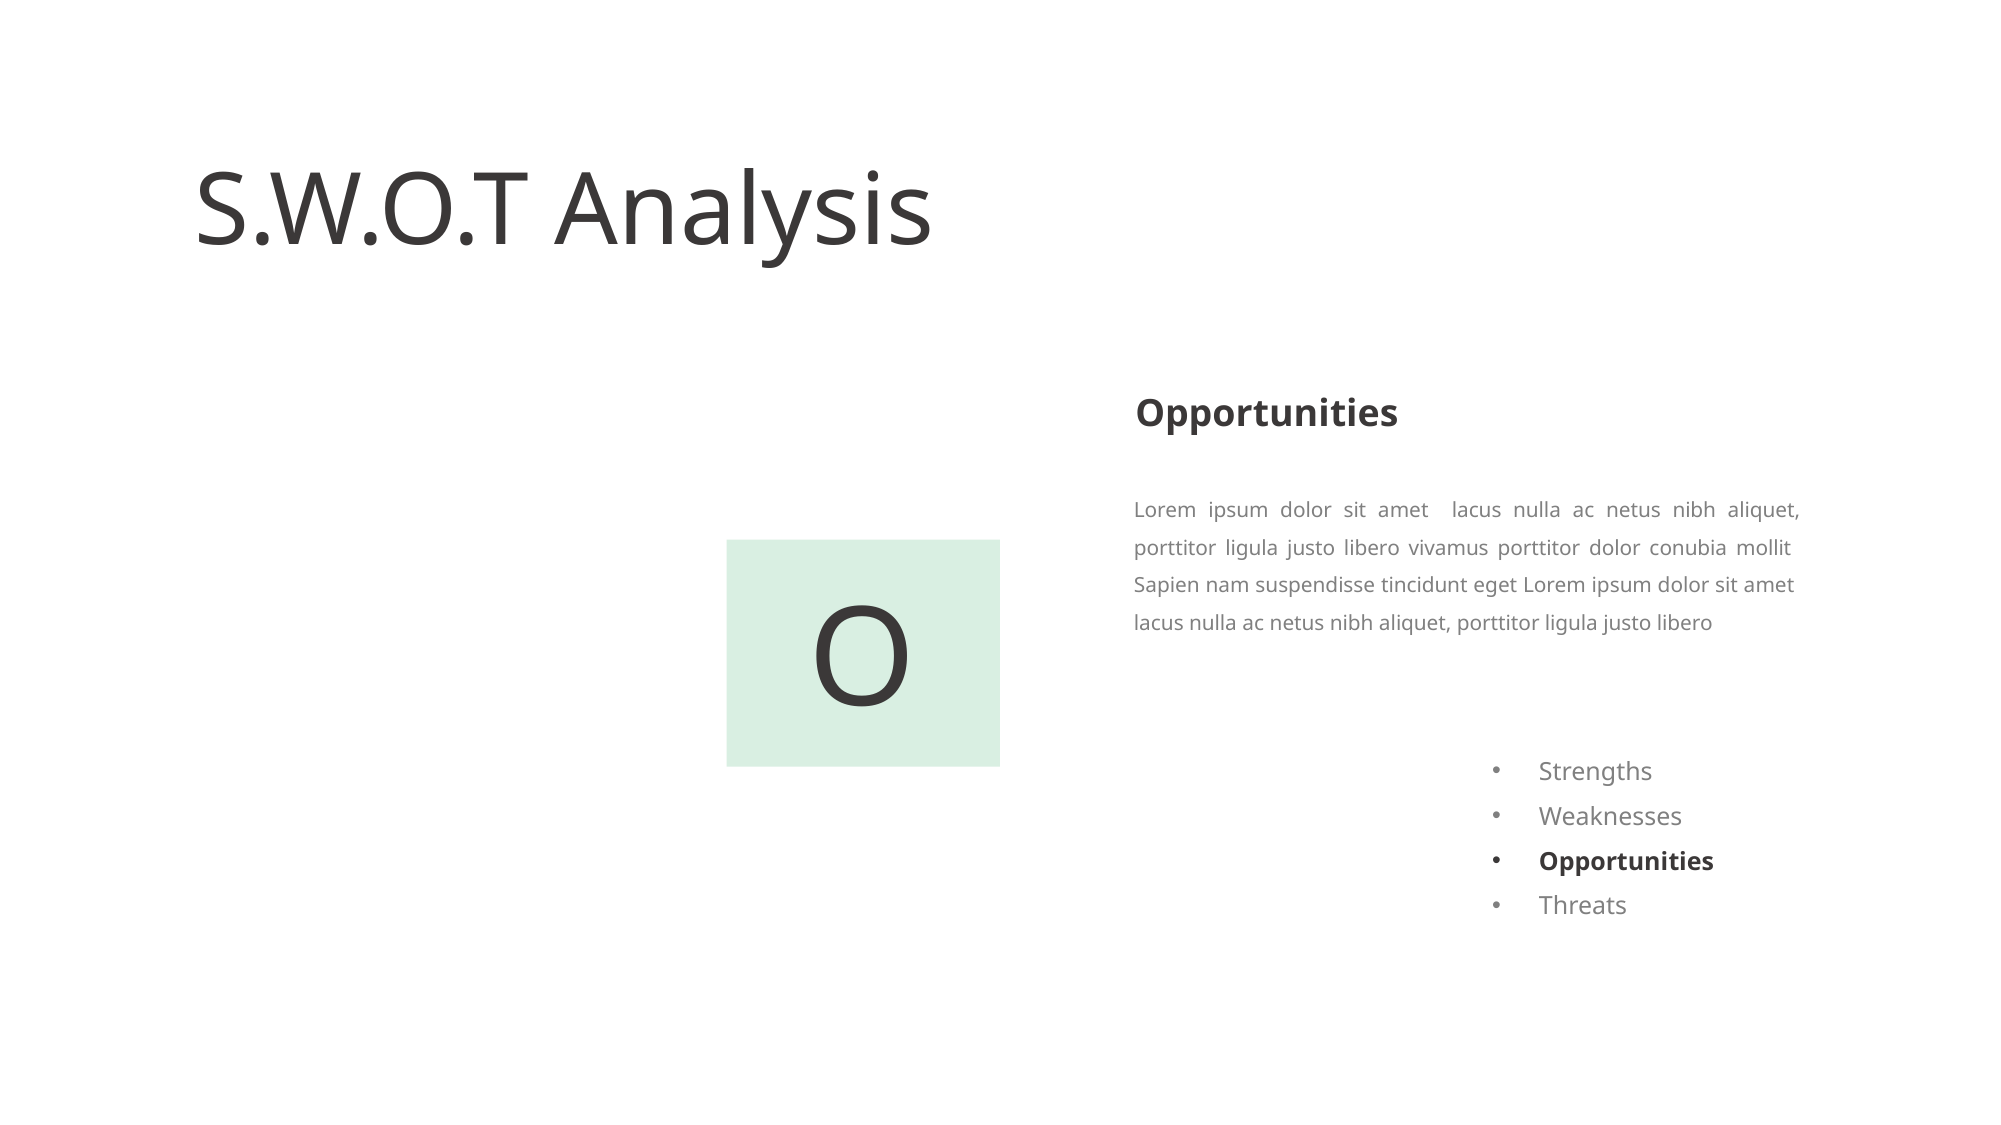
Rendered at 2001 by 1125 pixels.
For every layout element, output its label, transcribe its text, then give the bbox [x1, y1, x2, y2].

text_box Lorem ipsum dolor sit amet lacus nulla ac netus nibh aliquet, porttitor ligula justo libero vivamus porttitor dolor conubia mollit Sapien nam suspendisse tincidunt eget Lorem ipsum dolor sit amet lacus nulla ac netus nibh aliquet, porttitor ligula justo libero [1119, 477, 1815, 642]
picture [129, 381, 863, 925]
text_box Strengths Weaknesses Opportunities Threats [1477, 732, 1730, 928]
text_box [863, 539, 1001, 768]
text_box O [863, 560, 932, 741]
text_box Opportunities [1120, 381, 1414, 441]
text_box S.W.O.T Analysis [179, 137, 951, 273]
